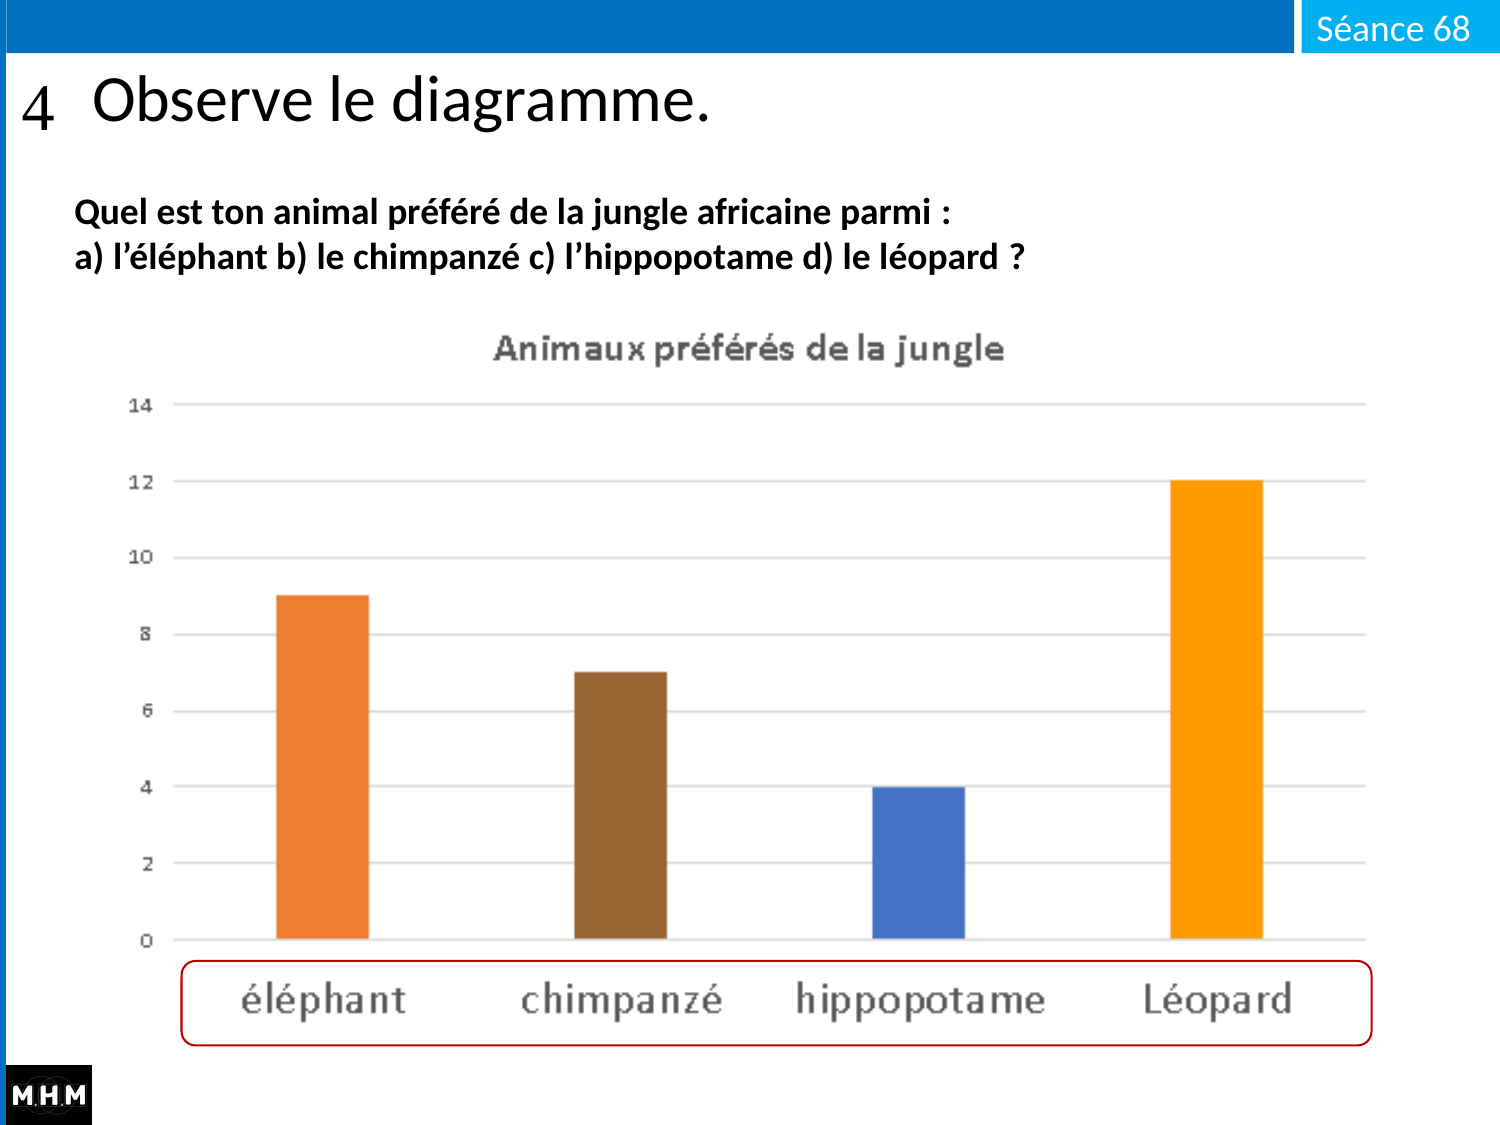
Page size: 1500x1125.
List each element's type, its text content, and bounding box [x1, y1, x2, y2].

title Observe le diagramme. [77, 57, 1470, 144]
picture [6, 1065, 92, 1125]
picture [128, 309, 1372, 1025]
text_box [180, 970, 1373, 1047]
text_box Quel est ton animal préféré de la jungle africaine parmi : a) l’éléphant b) le chimpanzé c) l’hippopotame d) le léopard ? [59, 179, 1365, 285]
